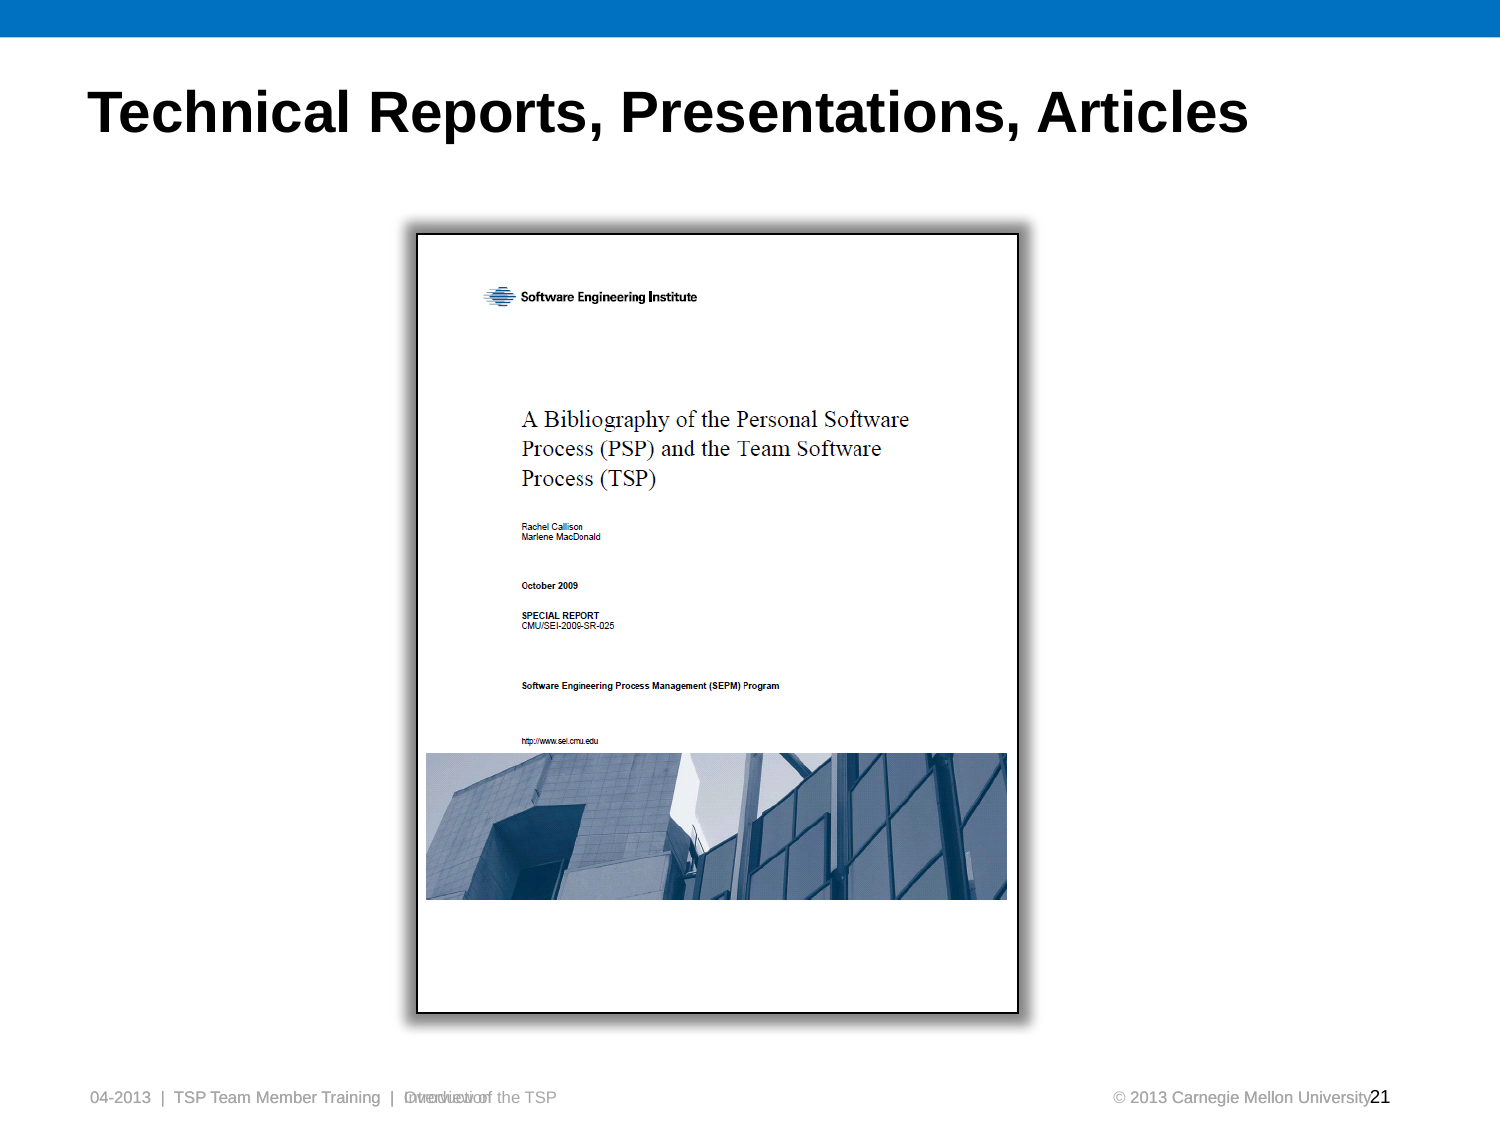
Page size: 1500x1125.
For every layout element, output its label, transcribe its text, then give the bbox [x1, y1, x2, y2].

picture [417, 234, 1018, 1013]
title Technical Reports, Presentations, Articles [87, 87, 1439, 226]
